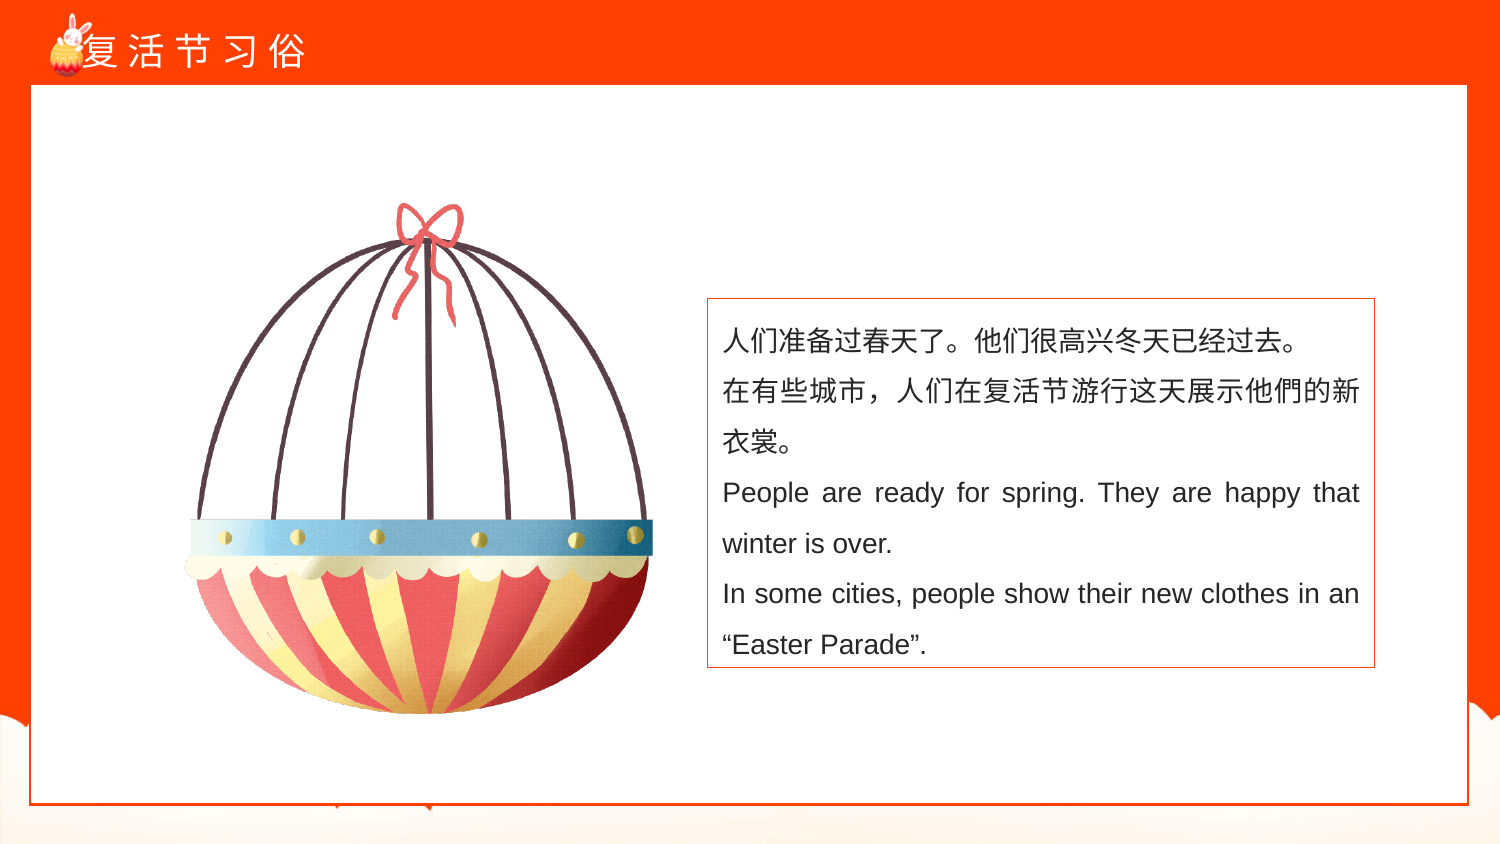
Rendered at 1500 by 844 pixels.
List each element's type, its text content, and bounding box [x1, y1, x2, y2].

picture [0, 0, 1500, 844]
text_box 人们准备过春天了。他们很高兴冬天已经过去。 在有些城市，人们在复活节游行这天展示他們的新衣裳。 People are ready for spring. They are happy that winter is over. In some cities, people show their new clothes in an “Easter Parade”. [885, 298, 1375, 668]
